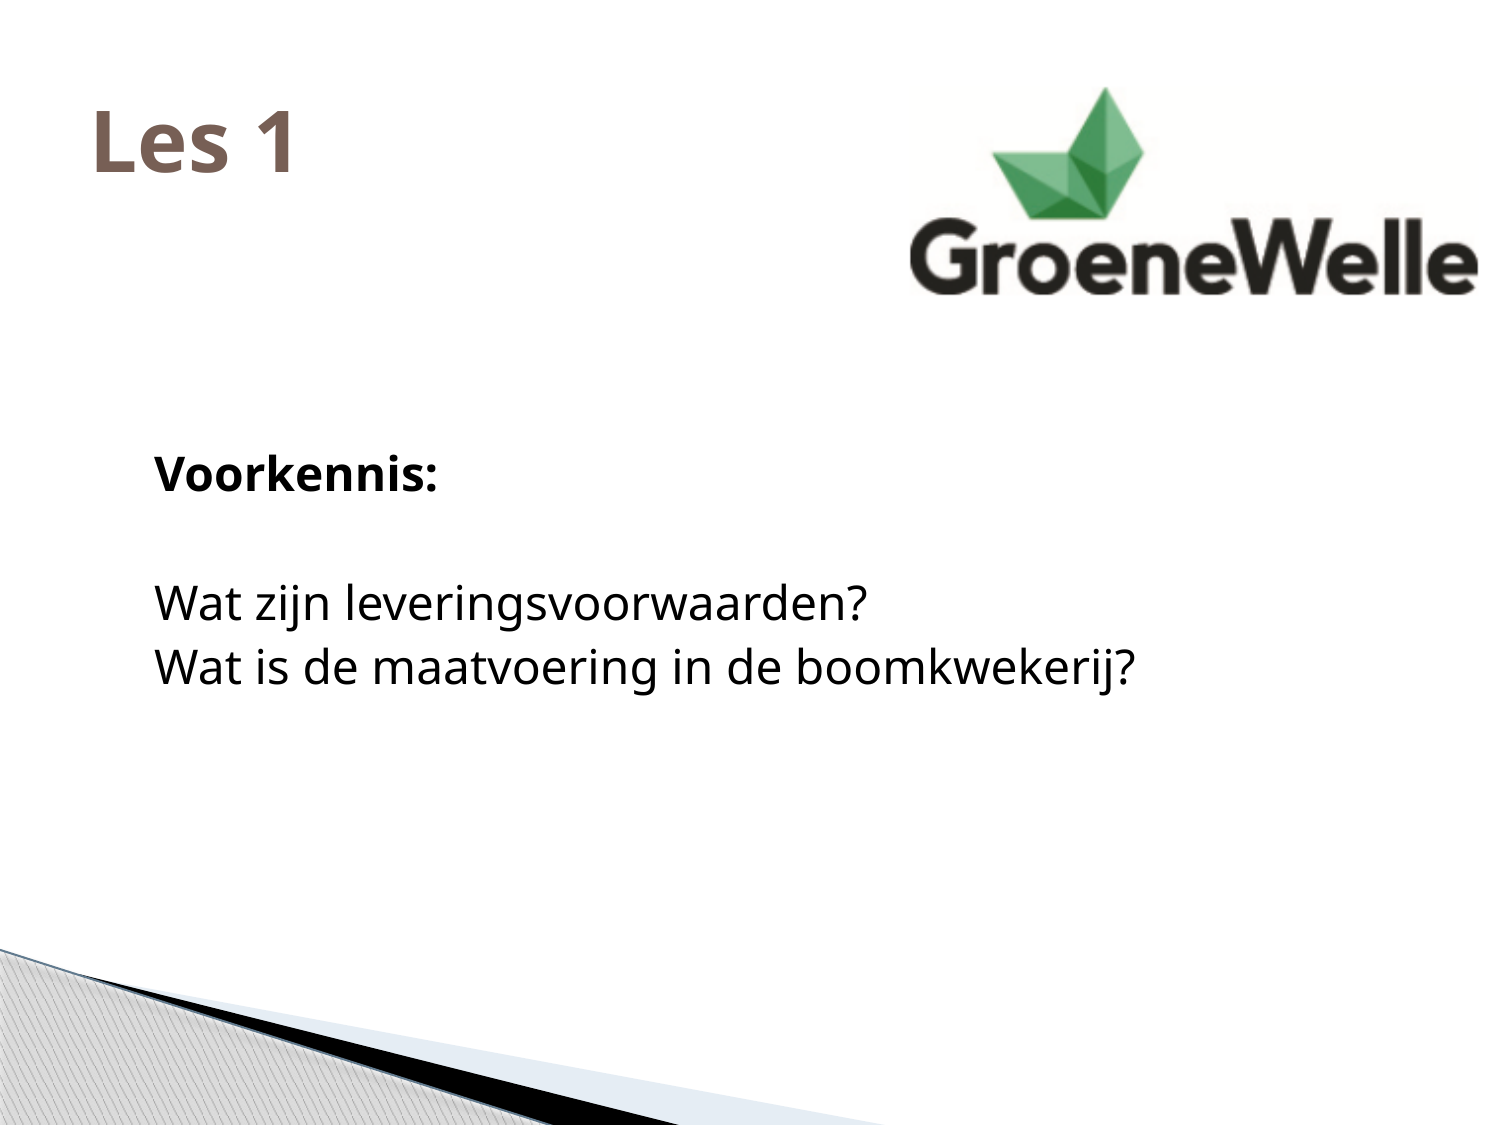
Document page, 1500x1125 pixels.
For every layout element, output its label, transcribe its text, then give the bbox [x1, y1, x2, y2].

title Les 1 [75, 45, 1425, 233]
picture [897, 63, 1500, 312]
list Voorkennis: Wat zijn leveringsvoorwaarden? Wat is de maatvoering in de boomkwekerij? [75, 243, 1425, 986]
